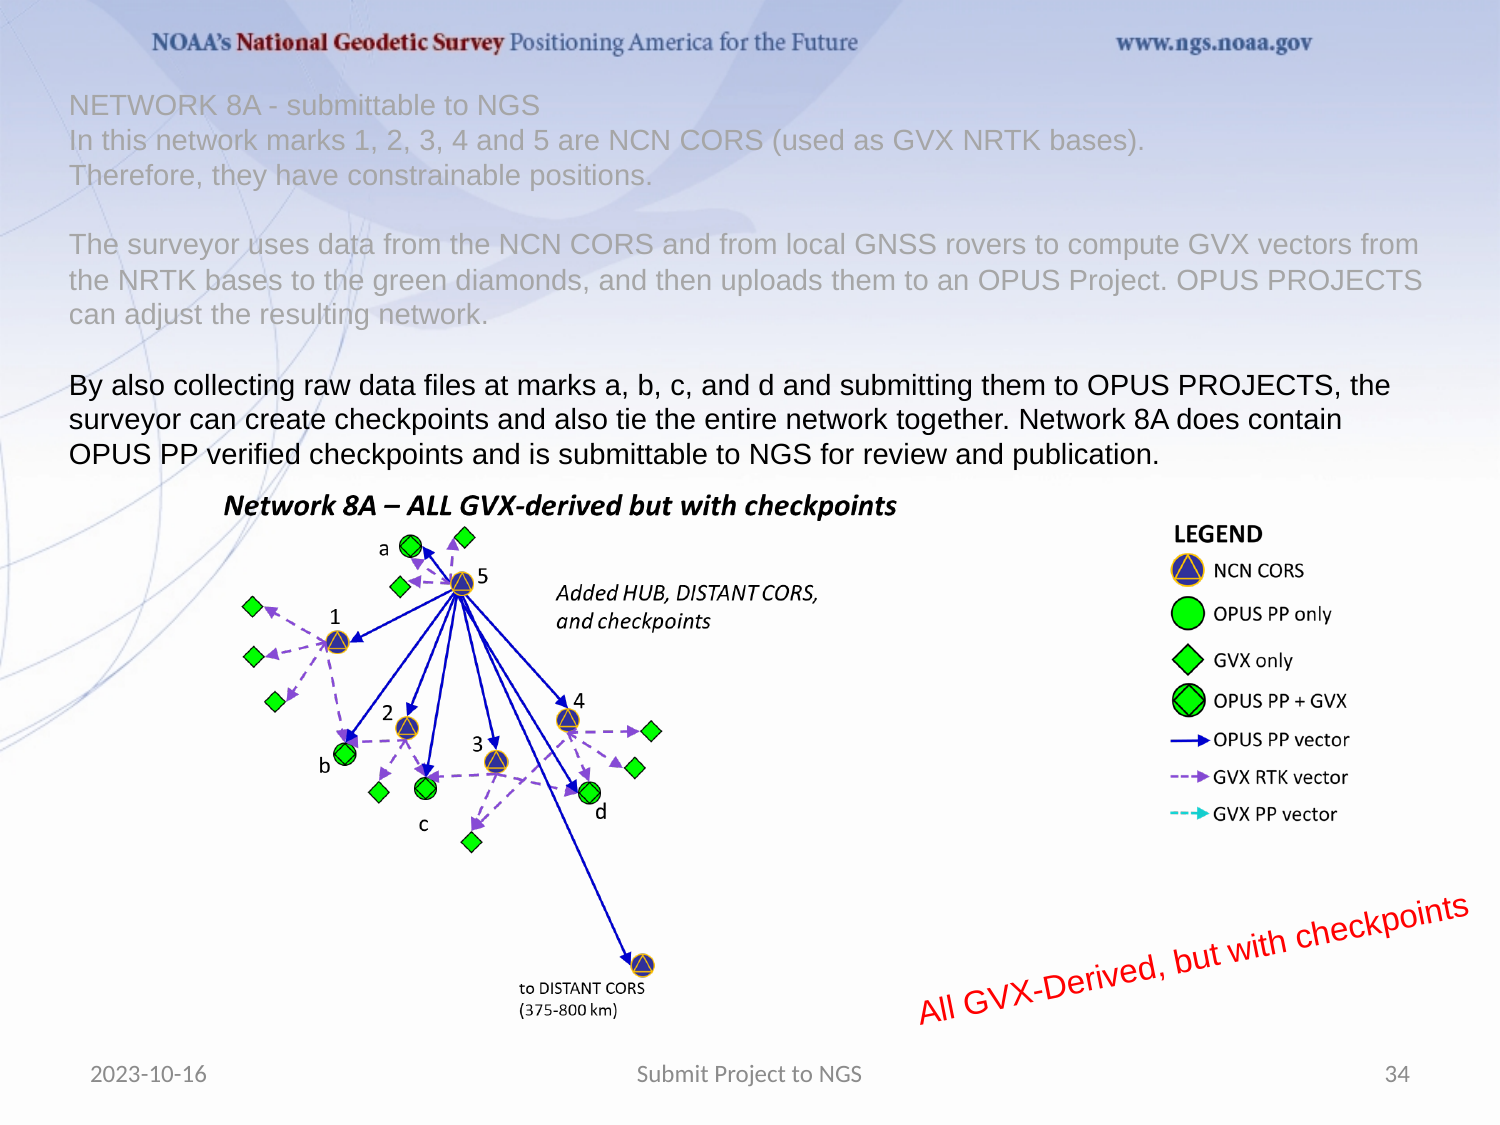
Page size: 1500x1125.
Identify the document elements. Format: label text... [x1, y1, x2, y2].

picture [0, 0, 1500, 1125]
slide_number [75, 1042, 425, 1103]
text_box All GVX-Derived, but with checkpoints [1371, 871, 1492, 950]
text_box NETWORK 8A - submittable to NGS In this network marks 1, 2, 3, 4 and 5 are NCN CORS (used as GVX NRTK bases). Therefore, they have constrainable positions. The surveyor uses data from the NCN CORS and from local GNSS rovers to compute GVX vectors from the NRTK bases to the green diamonds, and then uploads them to an OPUS Project. OPUS PROJECTS can adjust the resulting network. By also collecting raw data files at marks a, b, c, and d and submitting them to OPUS PROJECTS, the surveyor can create checkpoints and also tie the entire network together. Network 8A does contain OPUS PP verified checkpoints and is submittable to NGS for review and publication. [54, 78, 1442, 478]
slide_number 34 [1074, 1042, 1425, 1103]
footer Submit Project to NGS [512, 1042, 988, 1103]
